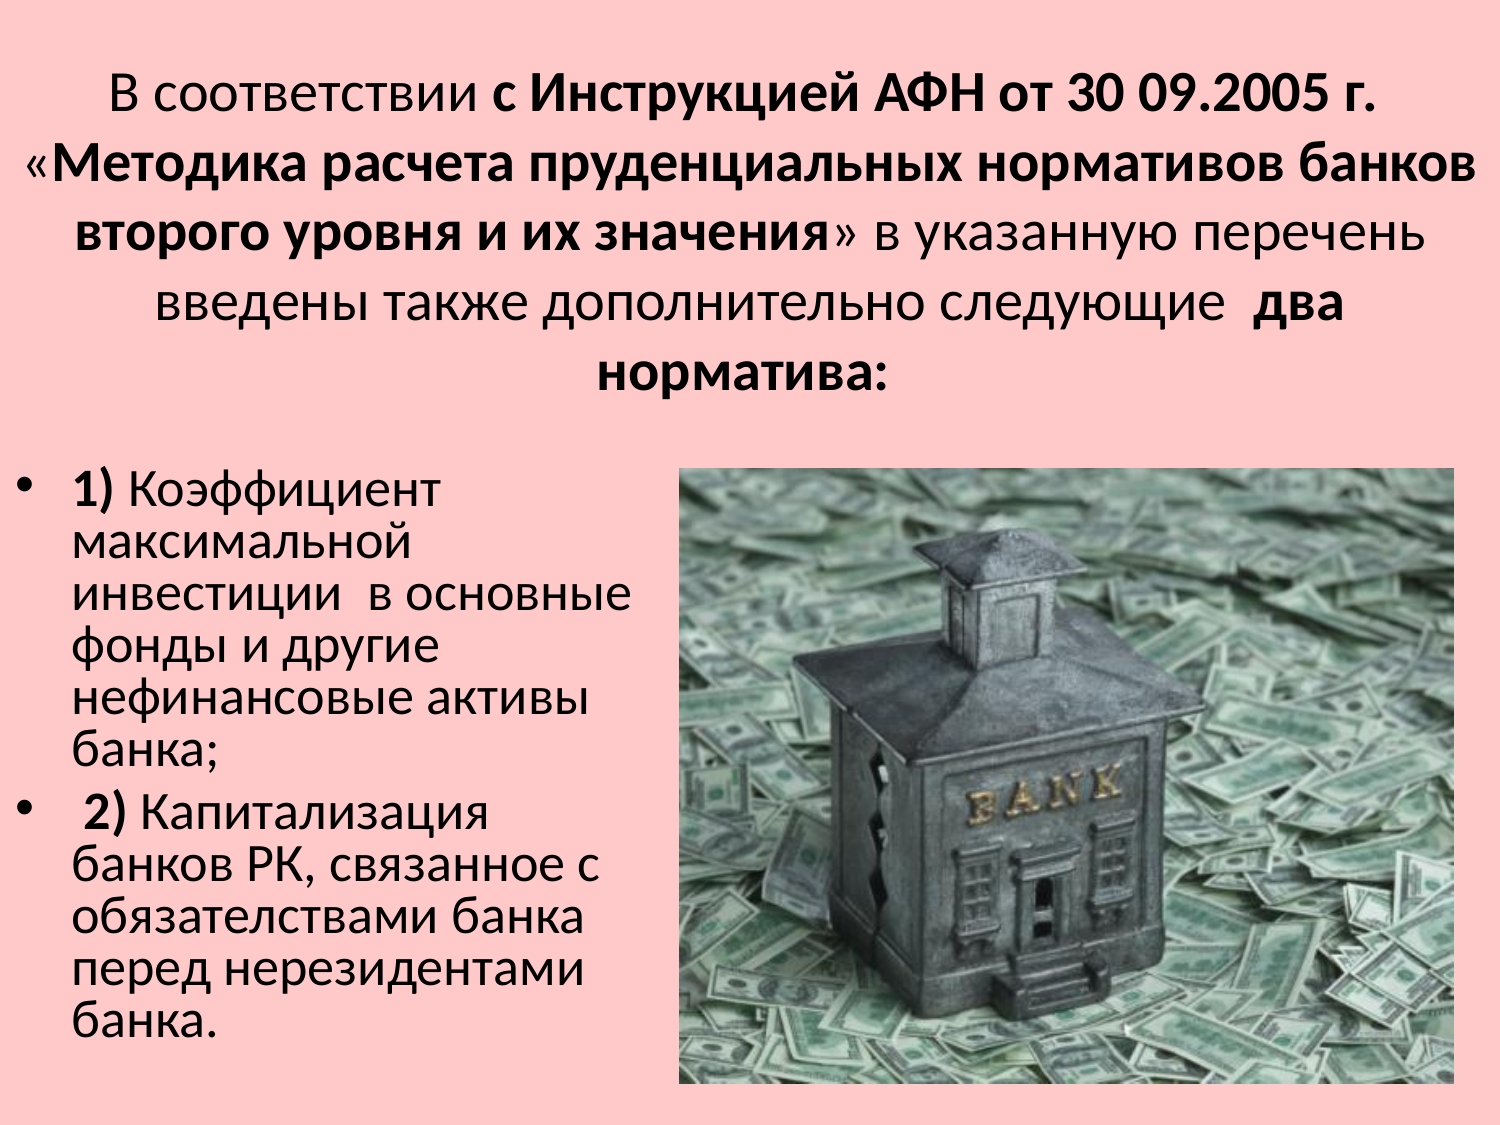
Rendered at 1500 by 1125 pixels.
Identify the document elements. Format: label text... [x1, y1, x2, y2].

title В соответствии с Инструкцией АФН от 30 09.2005 г. «Методика расчета пруденциальных нормативов банков второго уровня и их значения» в указанную перечень введены также дополнительно следующие два норматива: [0, 44, 1500, 411]
picture [679, 468, 1454, 1084]
list 1) Коэффициент максимальной инвестиции в основные фонды и другие нефинансовые активы банка; 2) Капитализация банков РК, связанное с обязателствами банка перед нерезидентами банка. [0, 456, 669, 1079]
